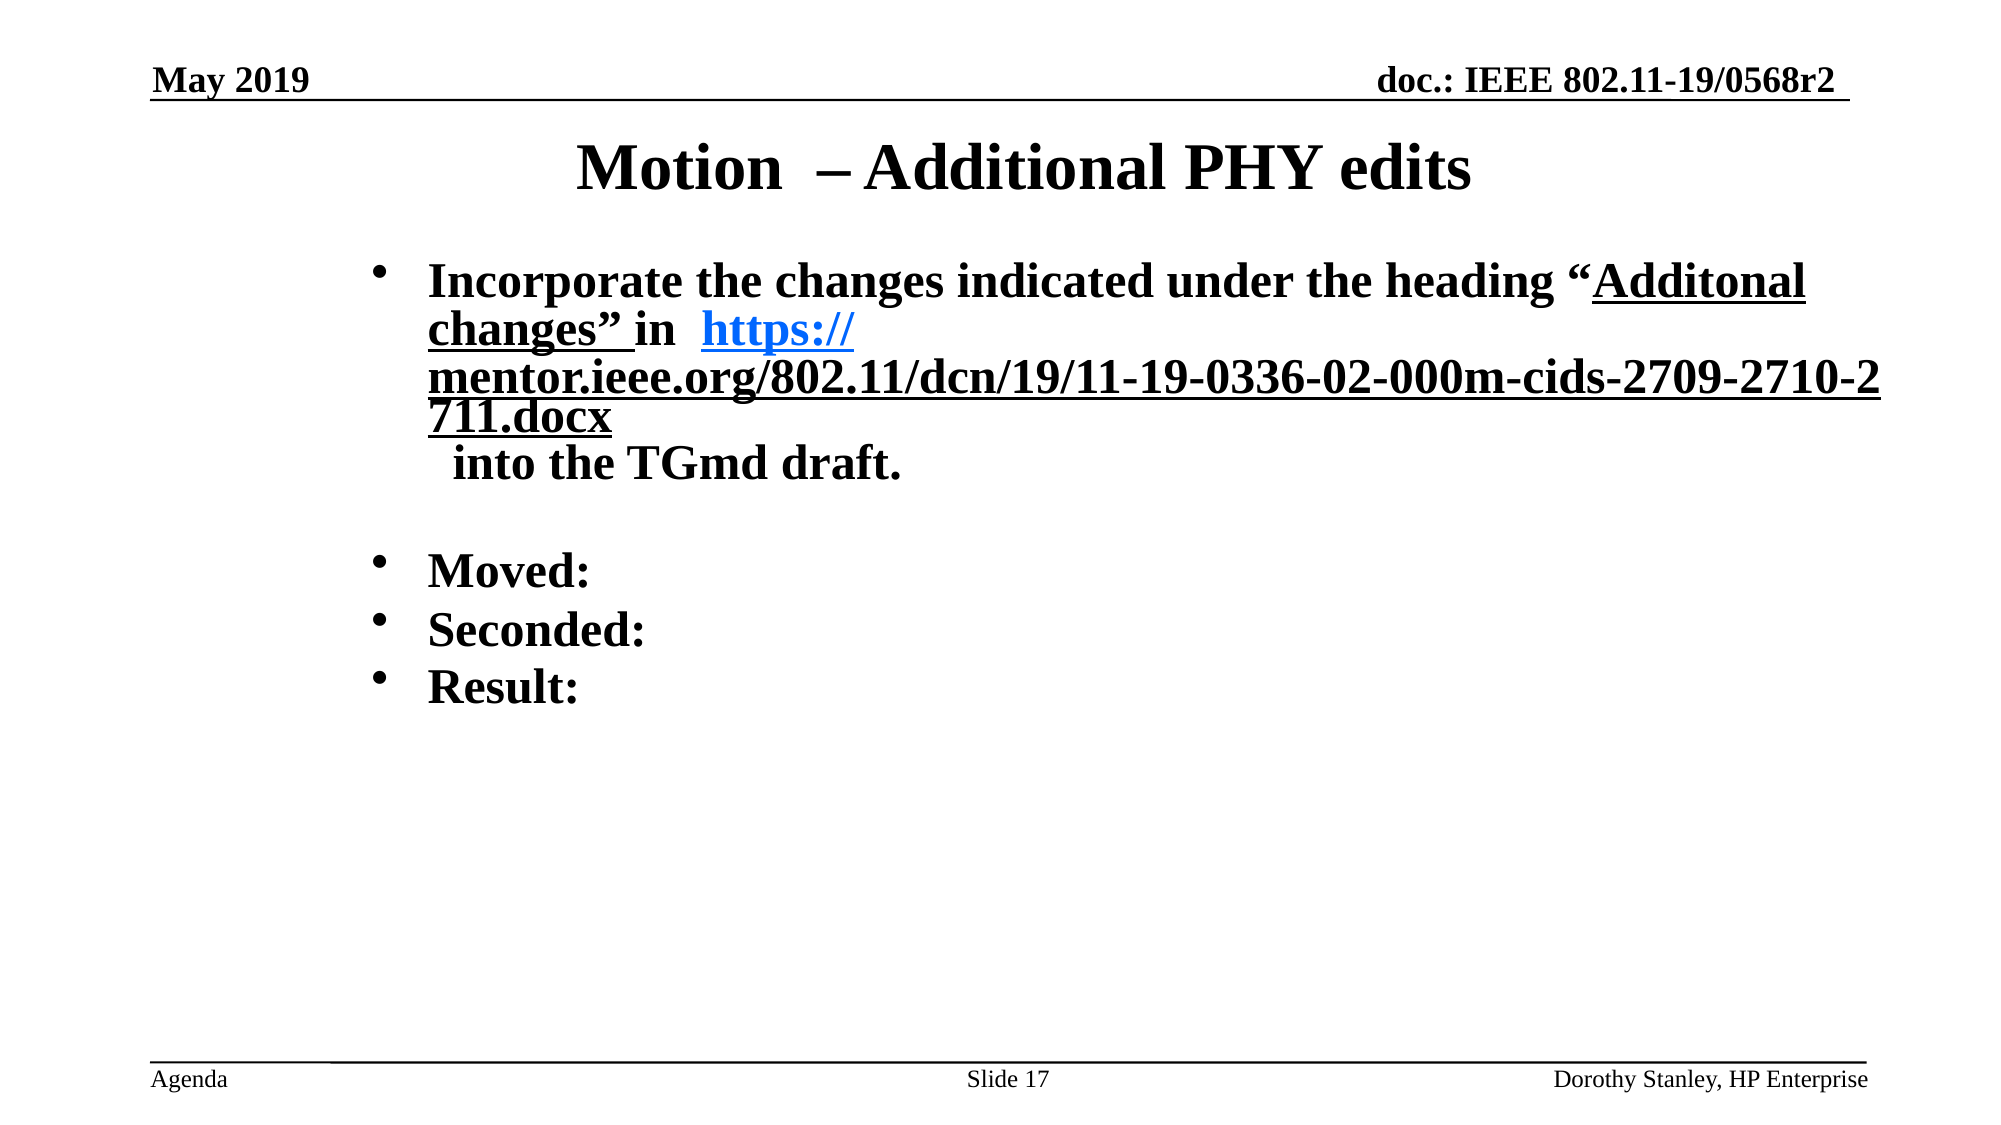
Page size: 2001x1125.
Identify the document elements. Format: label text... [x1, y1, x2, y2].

slide_number Slide 17 [966, 1062, 1051, 1093]
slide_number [152, 54, 567, 100]
footer Dorothy Stanley, HP Enterprise [1549, 1062, 1869, 1093]
list Incorporate the changes indicated under the heading “Additonal changes” in https://mentor.ieee.org/802.11/dcn/19/11-19-0336-02-000m-cids-2709-2710-2711.docx into the TGmd draft. Moved: Seconded: Result: [356, 251, 1911, 1002]
title Motion – Additional PHY edits [200, 75, 1850, 250]
